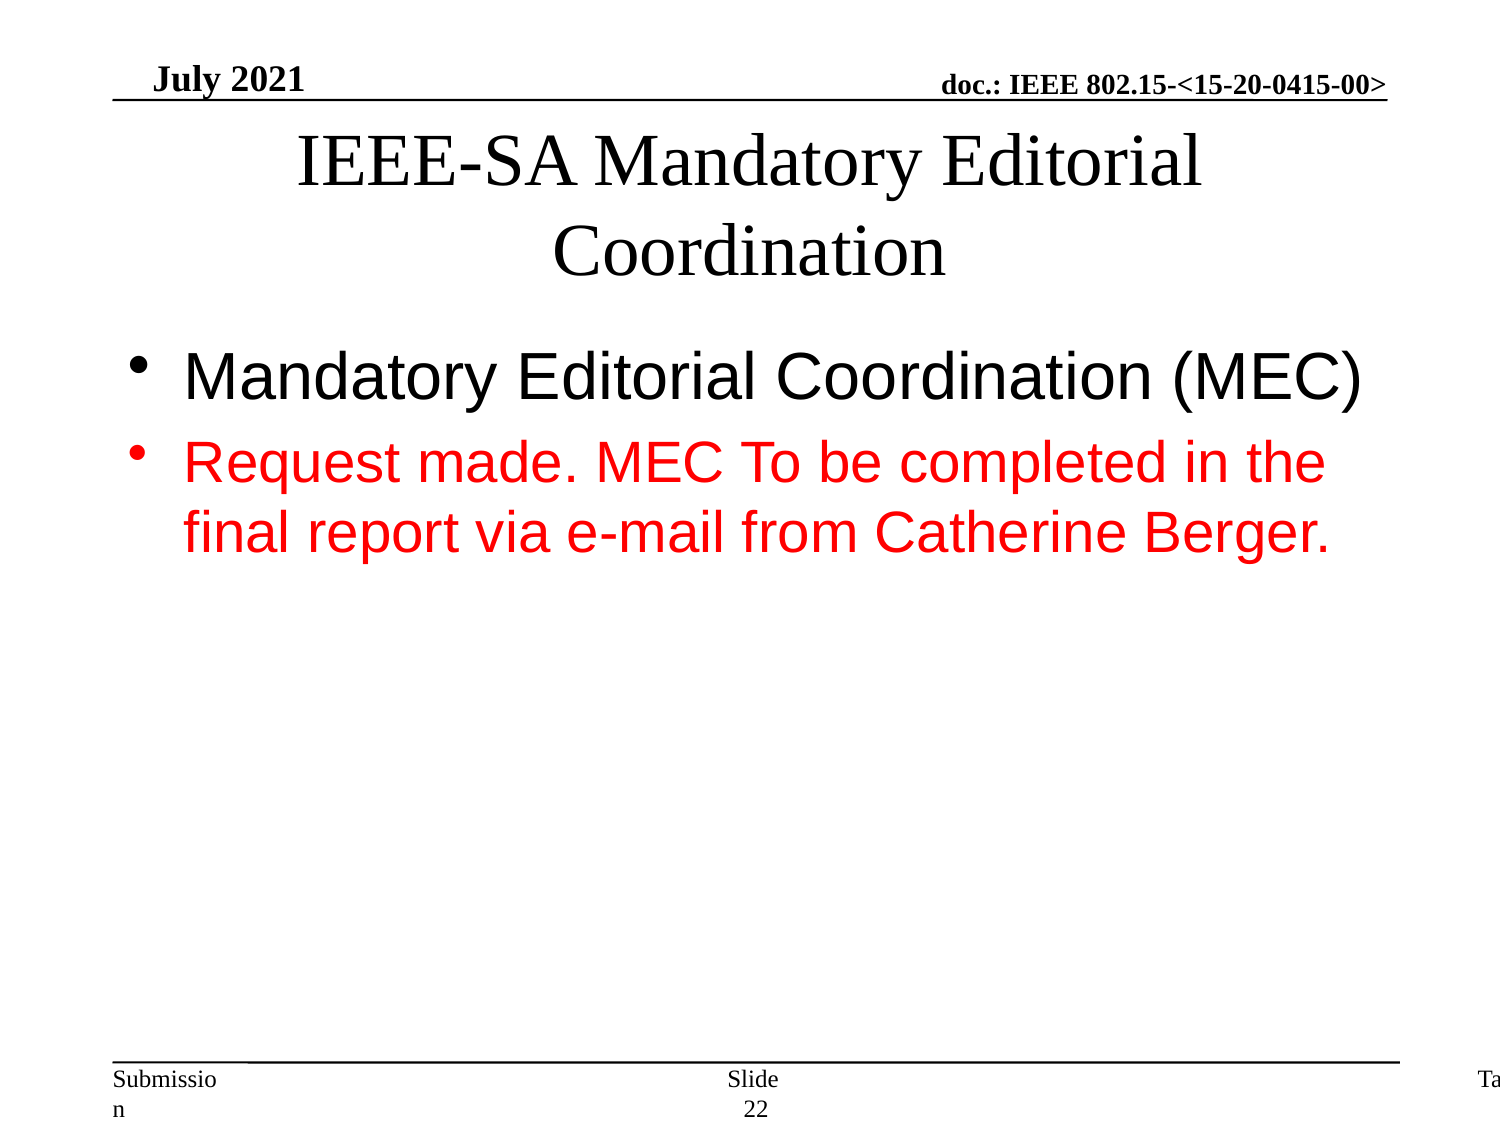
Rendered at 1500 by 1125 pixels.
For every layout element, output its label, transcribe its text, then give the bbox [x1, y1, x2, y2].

title IEEE-SA Mandatory Editorial Coordination [112, 112, 1388, 288]
list Mandatory Editorial Coordination (MEC) Request made. MEC To be completed in the final report via e-mail from Catherine Berger. [112, 324, 1388, 1000]
slide_number Slide 22 [720, 1062, 792, 1093]
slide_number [152, 54, 563, 100]
footer Takashi Kuramochi(Lapis Technology) [1171, 1062, 1500, 1092]
